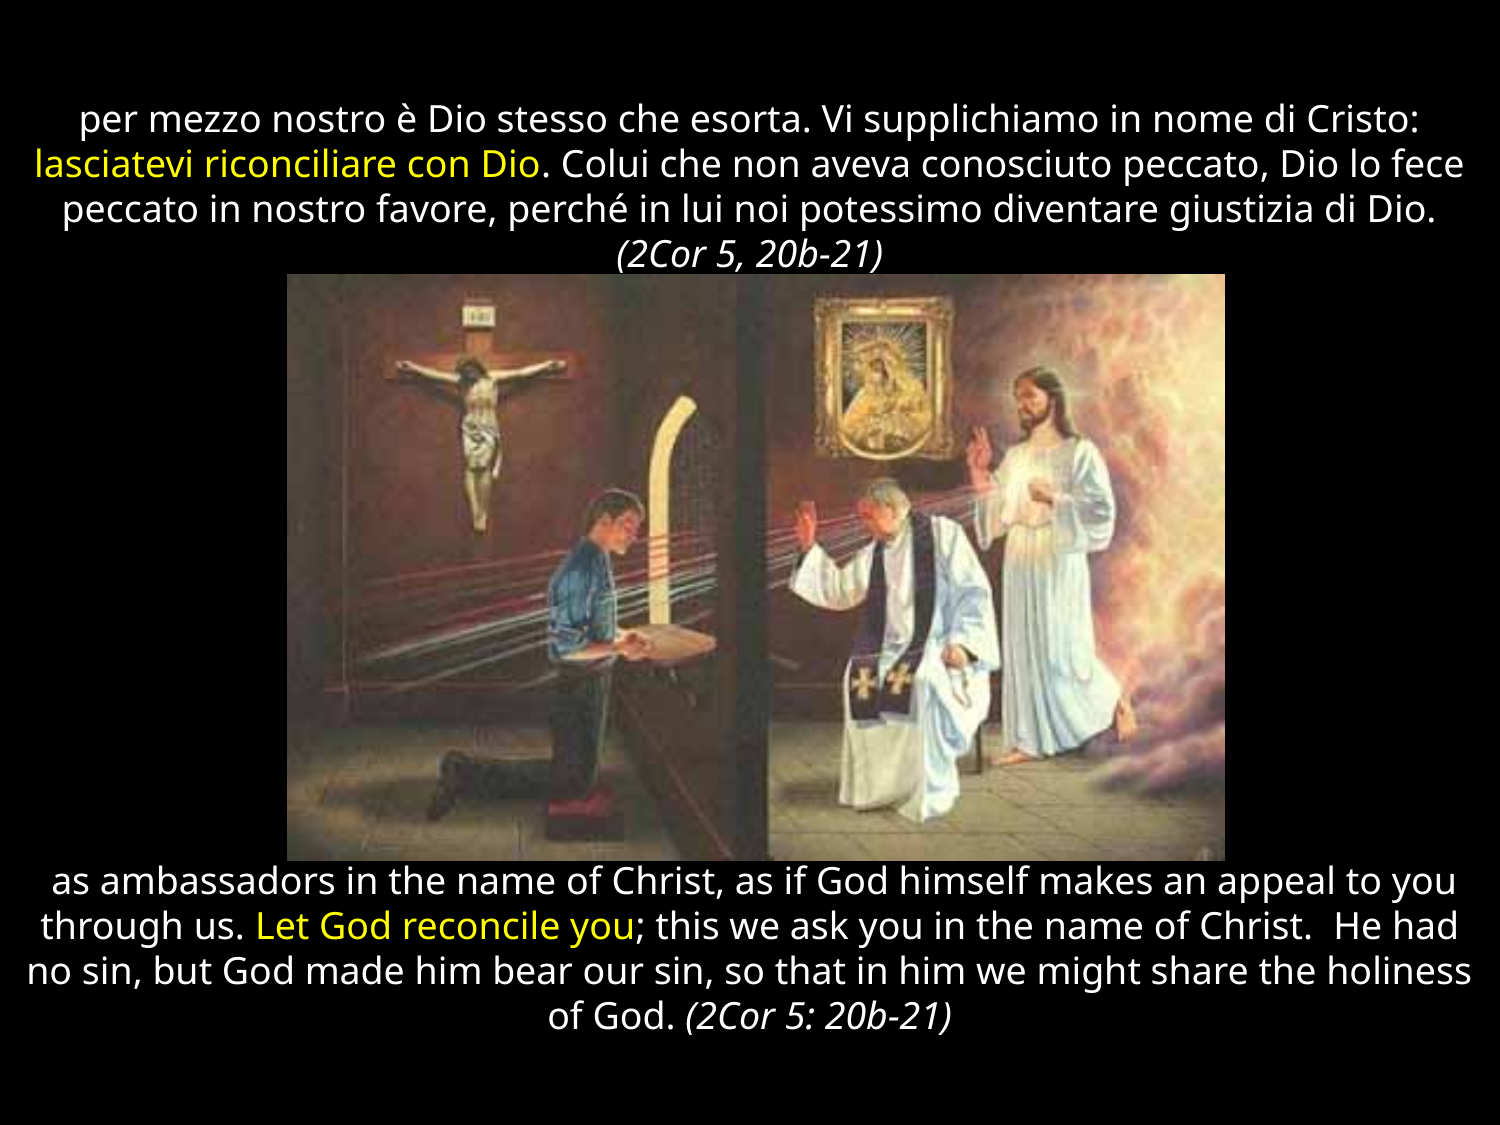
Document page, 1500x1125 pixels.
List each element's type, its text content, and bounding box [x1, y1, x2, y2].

picture [287, 274, 1225, 861]
text_box per mezzo nostro è Dio stesso che esorta. Vi supplichiamo in nome di Cristo: lasciatevi riconciliare con Dio. Colui che non aveva conosciuto peccato, Dio lo fece peccato in nostro favore, perché in lui noi potessimo diventare giustizia di Dio. (2Cor 5, 20b-21) [0, 87, 1500, 283]
text_box as ambassadors in the name of Christ, as if God himself makes an appeal to you through us. Let God reconcile you; this we ask you in the name of Christ. He had no sin, but God made him bear our sin, so that in him we might share the holiness of God. (2Cor 5: 20b-21) [0, 849, 1500, 1045]
